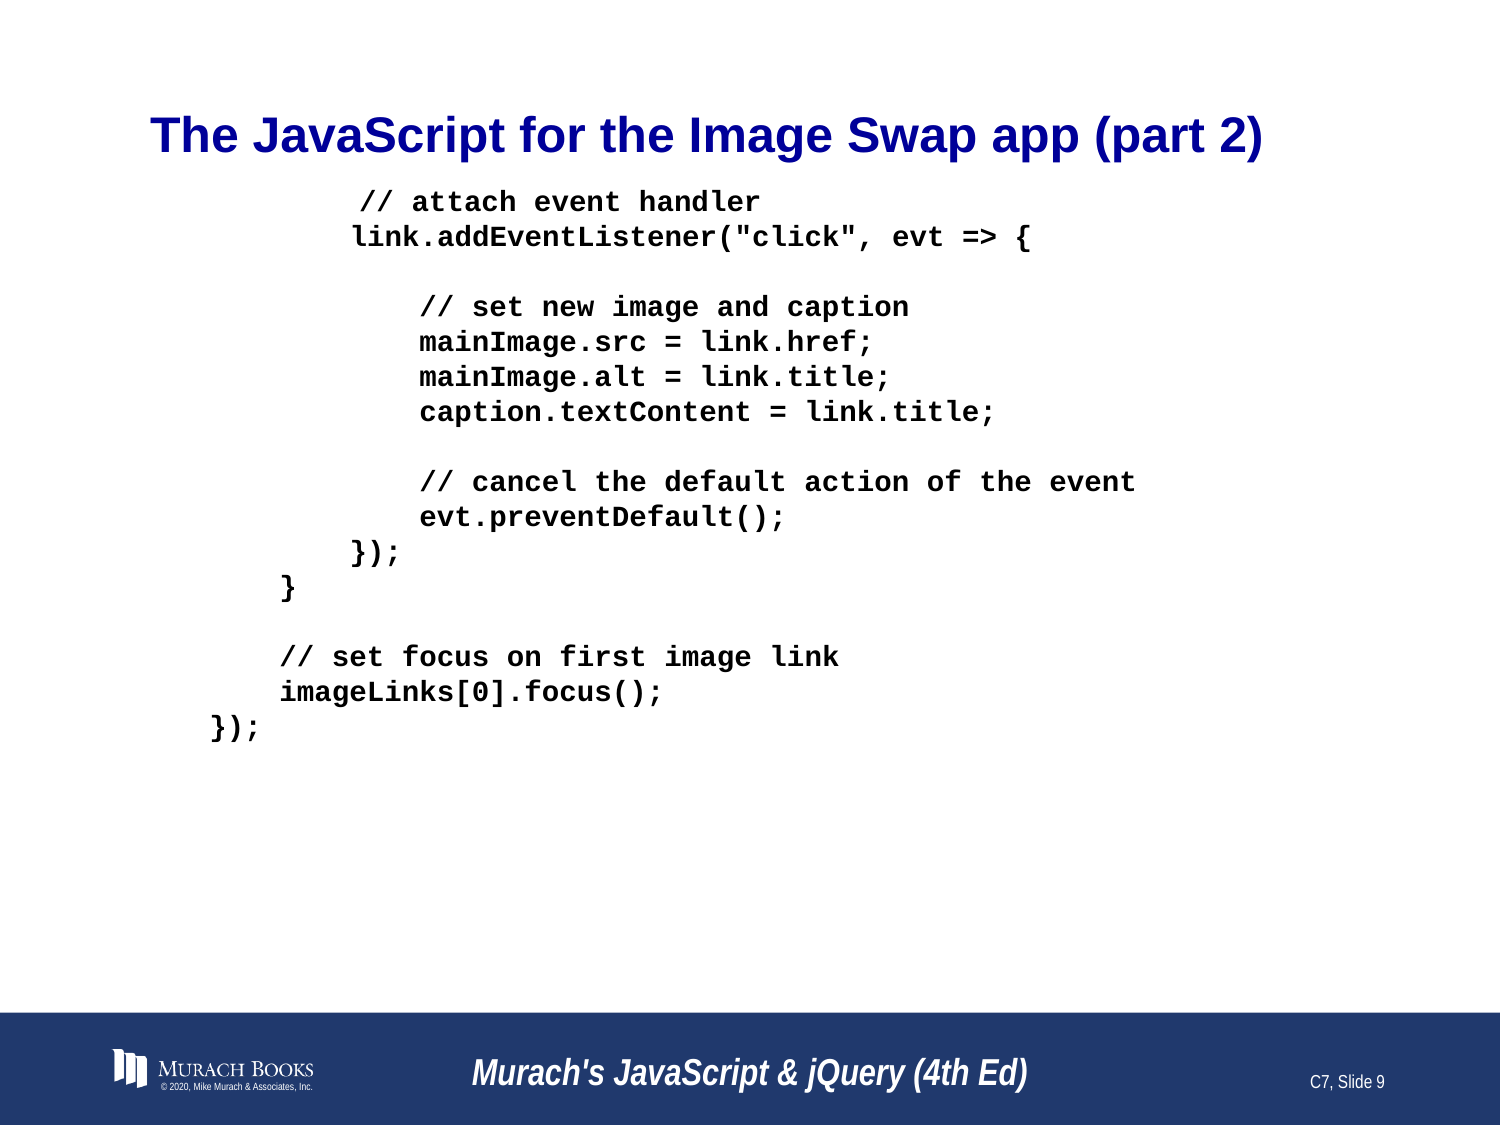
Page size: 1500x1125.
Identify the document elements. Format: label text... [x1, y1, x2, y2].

title The JavaScript for the Image Swap app (part 2) [150, 102, 1350, 164]
list // attach event handler link.addEventListener("click", evt => { // set new image and caption mainImage.src = link.href; mainImage.alt = link.title; caption.textContent = link.title; // cancel the default action of the event evt.preventDefault(); }); } // set focus on first image link imageLinks[0].focus(); }); [137, 174, 1350, 975]
footer © 2020, Mike Murach & Associates, Inc. [12, 1025, 463, 1100]
slide_number C7, Slide 9 [1087, 1025, 1400, 1100]
slide_number Murach's JavaScript & jQuery (4th Ed) [463, 1025, 1050, 1100]
